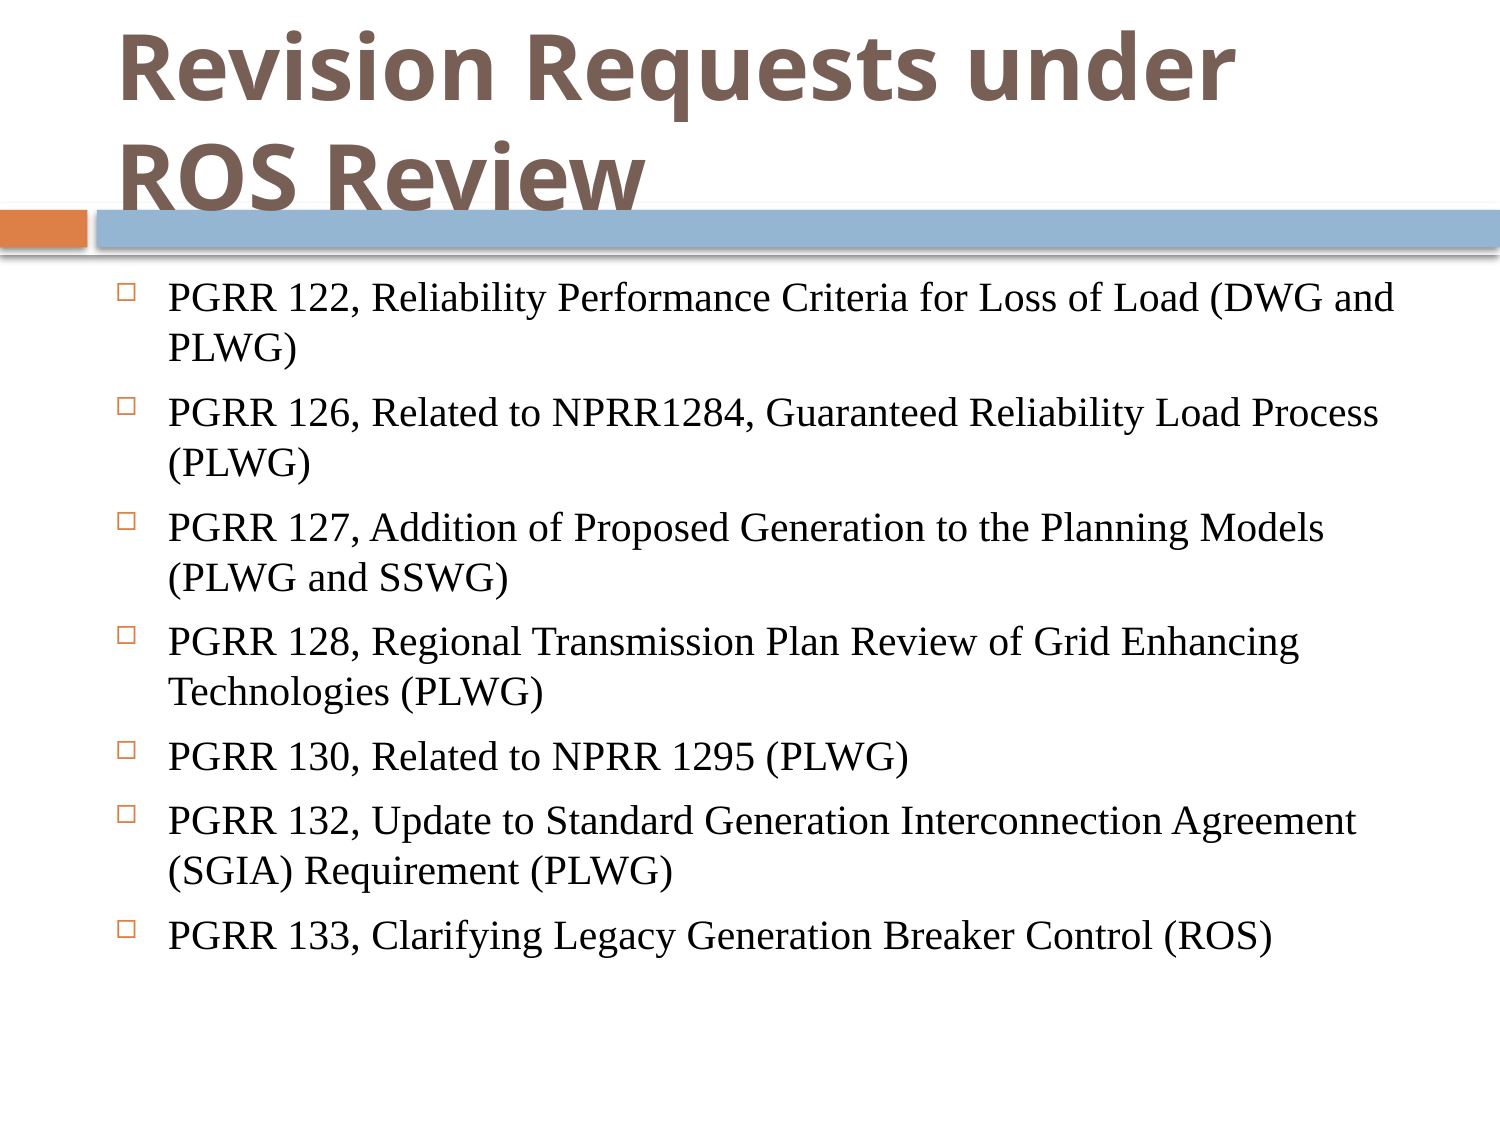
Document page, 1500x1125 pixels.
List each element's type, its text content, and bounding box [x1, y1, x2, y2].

list PGRR 122, Reliability Performance Criteria for Loss of Load (DWG and PLWG) PGRR 126, Related to NPRR1284, Guaranteed Reliability Load Process (PLWG) PGRR 127, Addition of Proposed Generation to the Planning Models (PLWG and SSWG) PGRR 128, Regional Transmission Plan Review of Grid Enhancing Technologies (PLWG) PGRR 130, Related to NPRR 1295 (PLWG) PGRR 132, Update to Standard Generation Interconnection Agreement (SGIA) Requirement (PLWG) PGRR 133, Clarifying Legacy Generation Breaker Control (ROS) [100, 262, 1439, 1001]
title Revision Requests under ROS Review [100, 37, 1439, 201]
